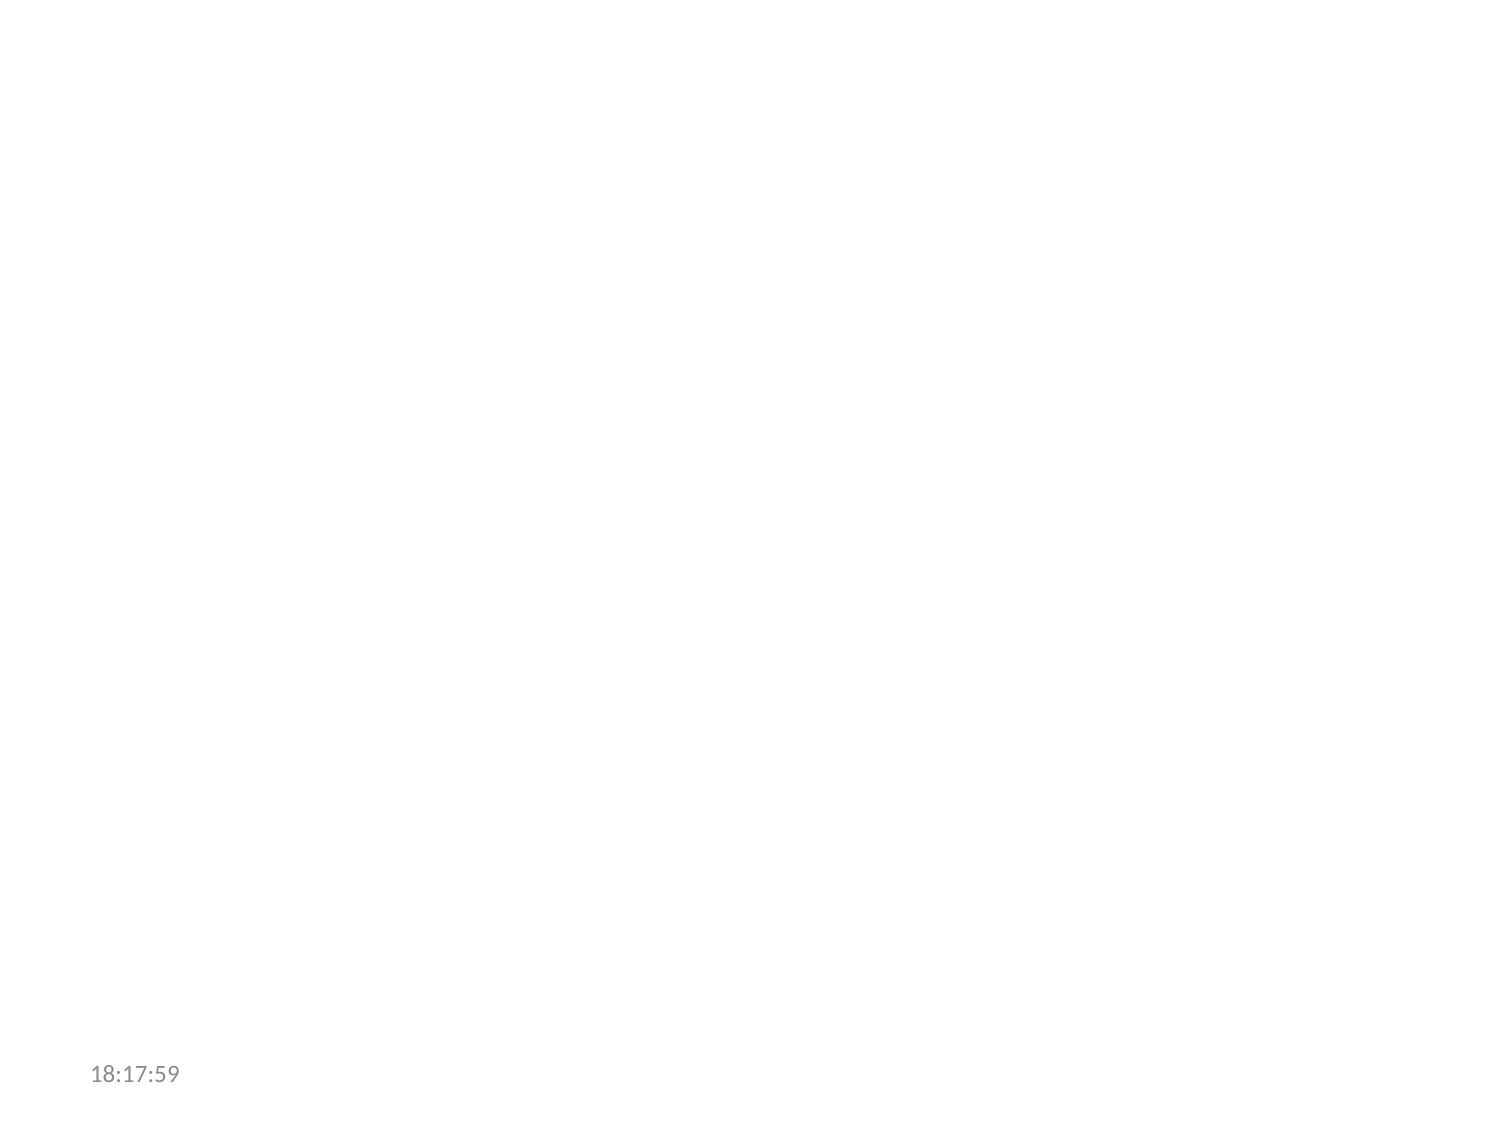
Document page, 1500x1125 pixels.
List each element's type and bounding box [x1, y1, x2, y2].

slide_number [75, 1042, 425, 1103]
